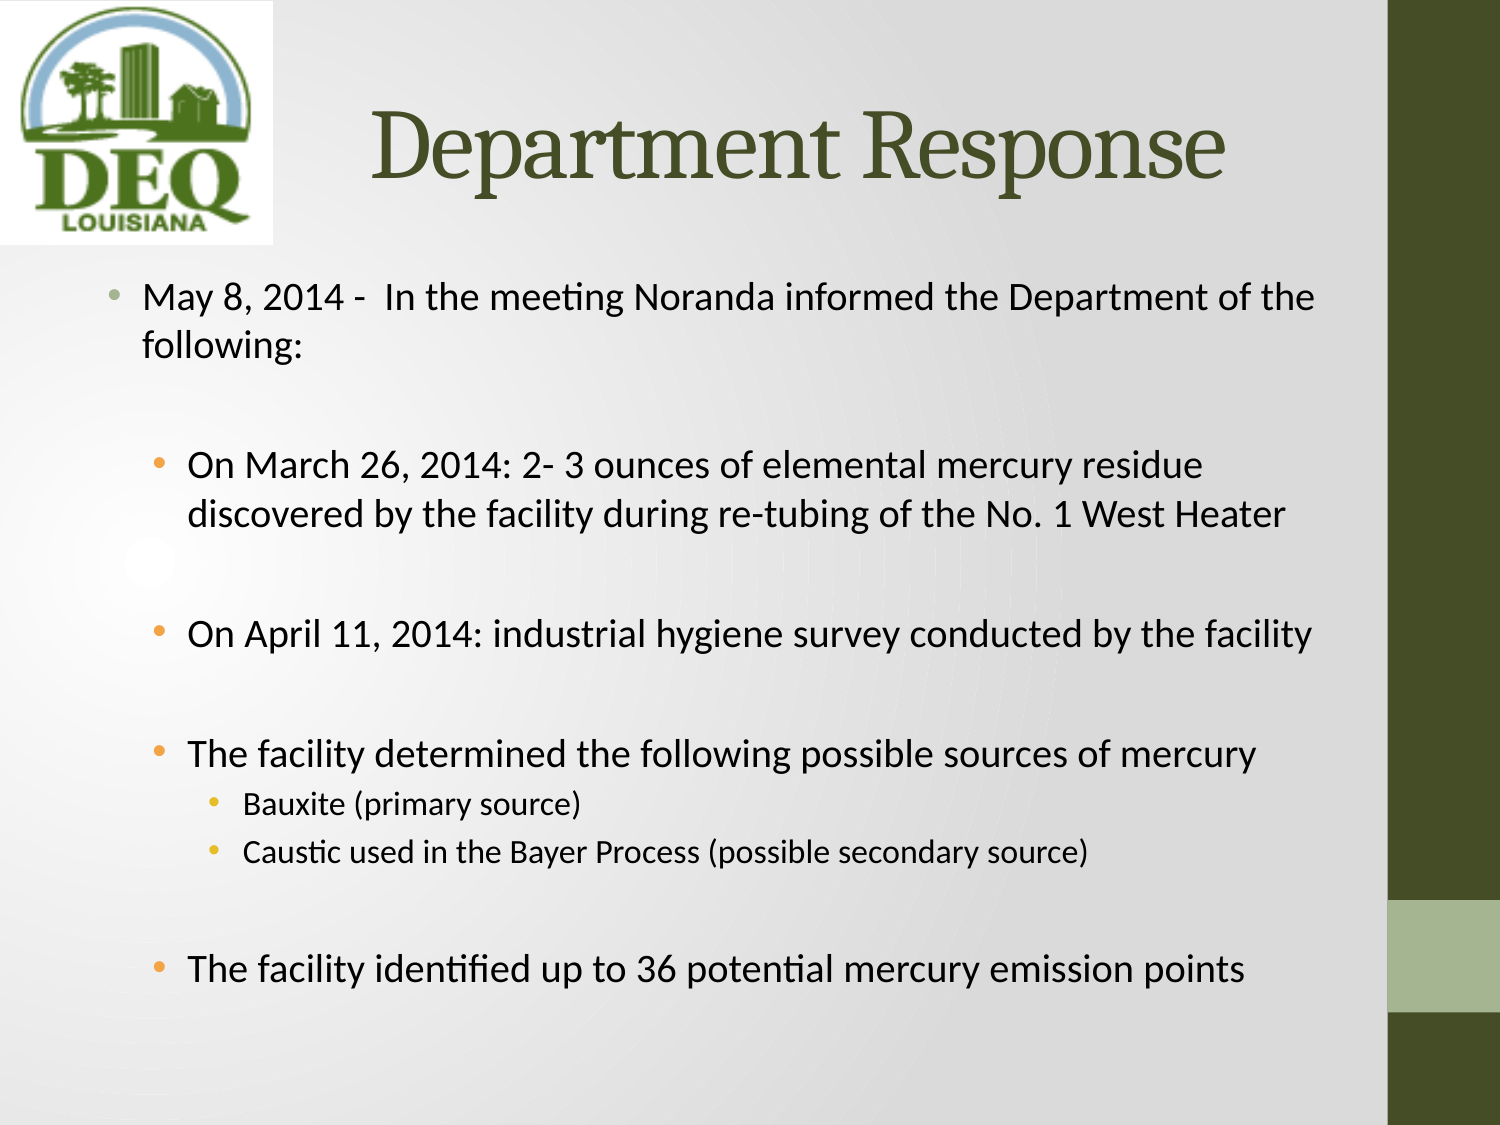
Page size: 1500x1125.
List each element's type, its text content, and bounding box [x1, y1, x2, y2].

list May 8, 2014 - In the meeting Noranda informed the Department of the following: On March 26, 2014: 2- 3 ounces of elemental mercury residue discovered by the facility during re-tubing of the No. 1 West Heater On April 11, 2014: industrial hygiene survey conducted by the facility The facility determined the following possible sources of mercury Bauxite (primary source) Caustic used in the Bayer Process (possible secondary source) The facility identified up to 36 potential mercury emission points [75, 262, 1338, 1113]
picture [0, 1, 274, 245]
title Department Response [285, 45, 1325, 233]
